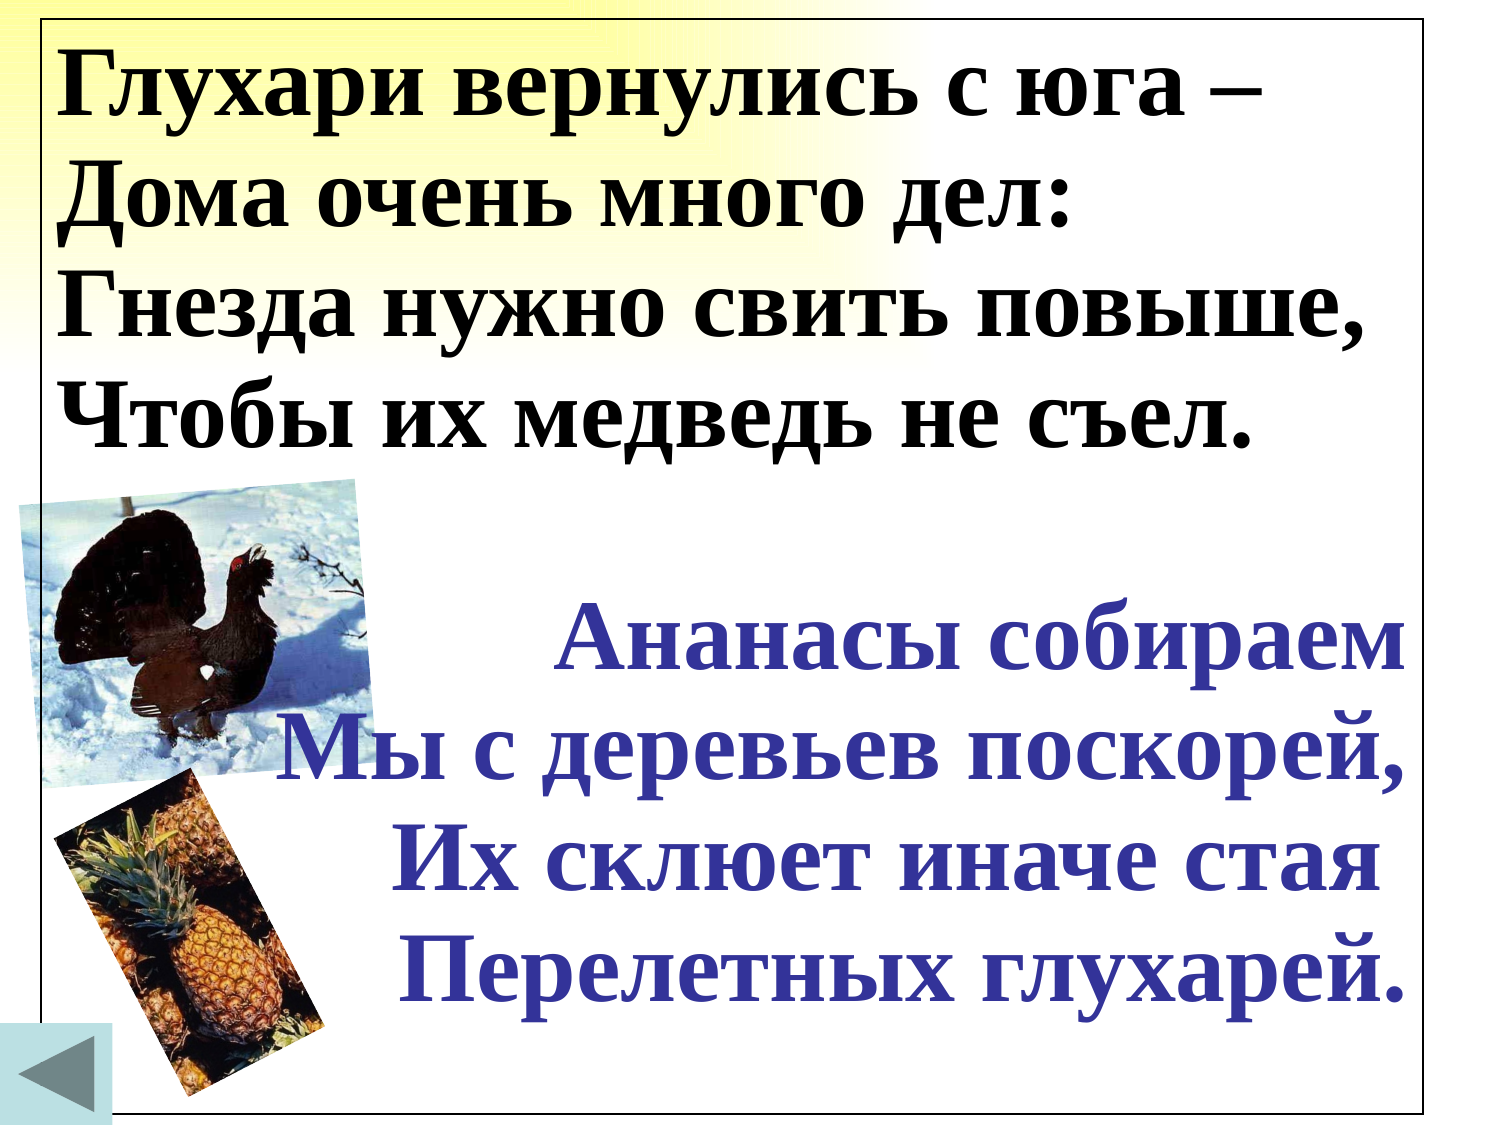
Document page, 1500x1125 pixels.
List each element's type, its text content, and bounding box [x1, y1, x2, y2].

table_header Глухари вернулись с юга – Дома очень много дел: Гнезда нужно свить повыше, Чтобы их медведь не съел. Ананасы собираем Мы с деревьев поскорей, Их склюет иначе стая Перелетных глухарей. [42, 20, 1422, 1113]
picture [19, 491, 367, 1096]
text_box [0, 1023, 113, 1125]
